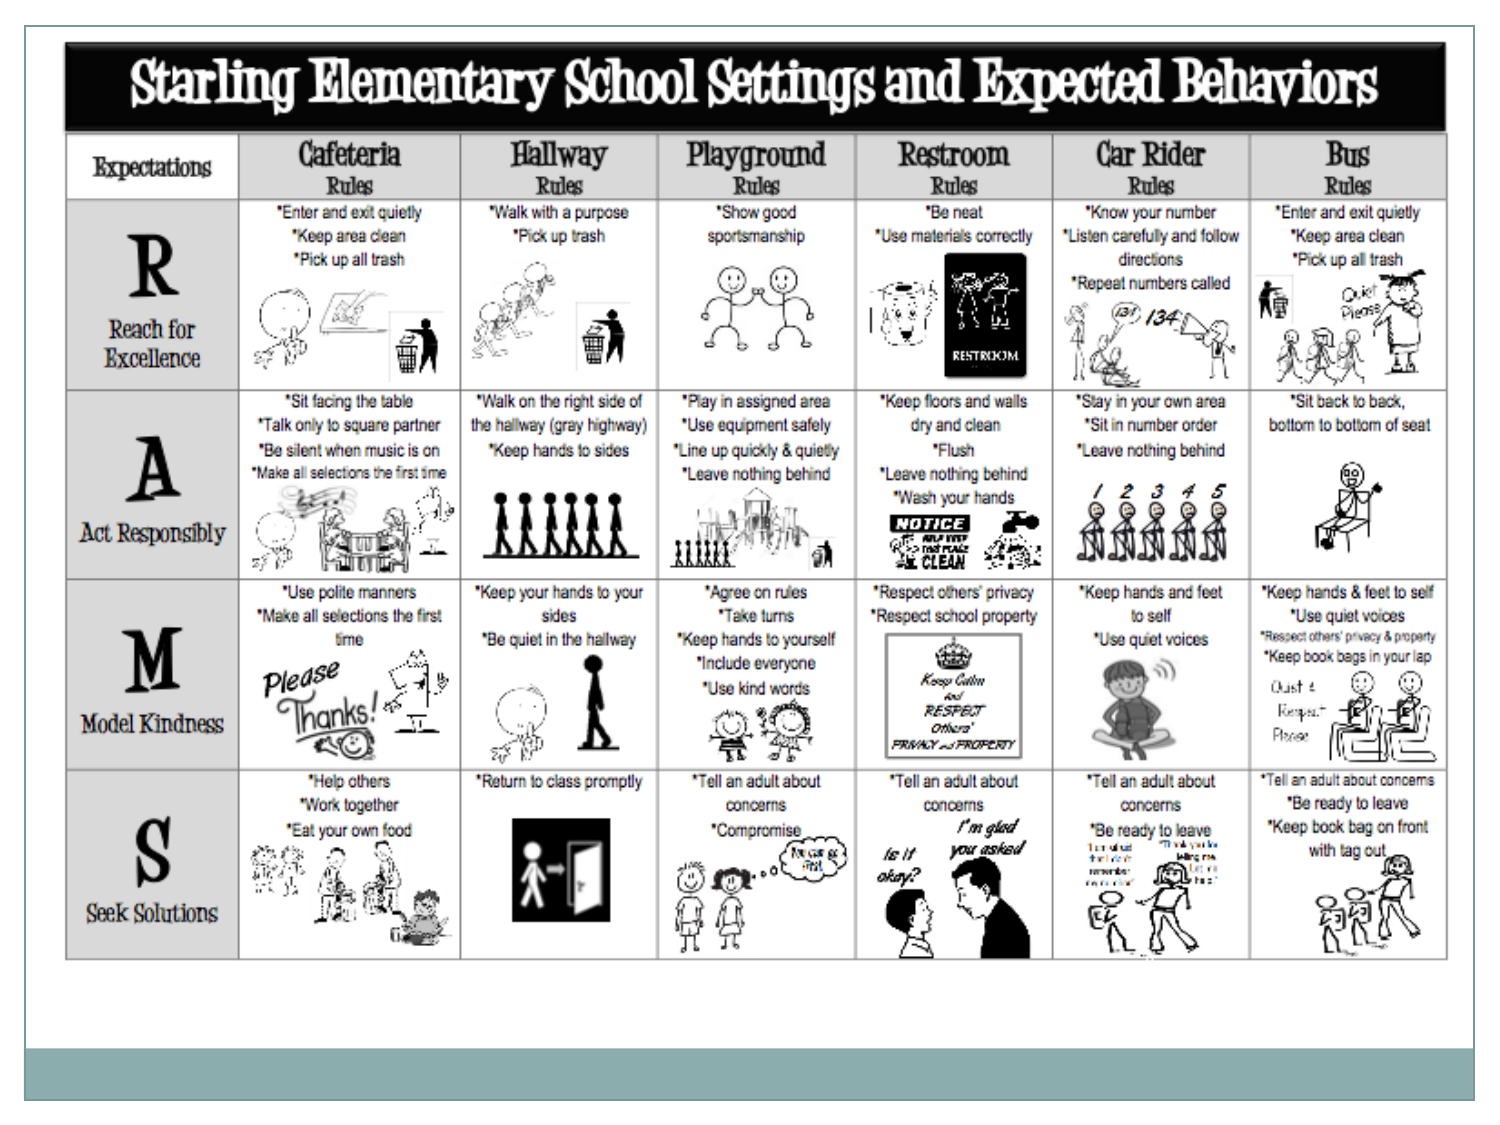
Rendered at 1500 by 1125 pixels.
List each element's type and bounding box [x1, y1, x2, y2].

picture [62, 37, 1451, 966]
